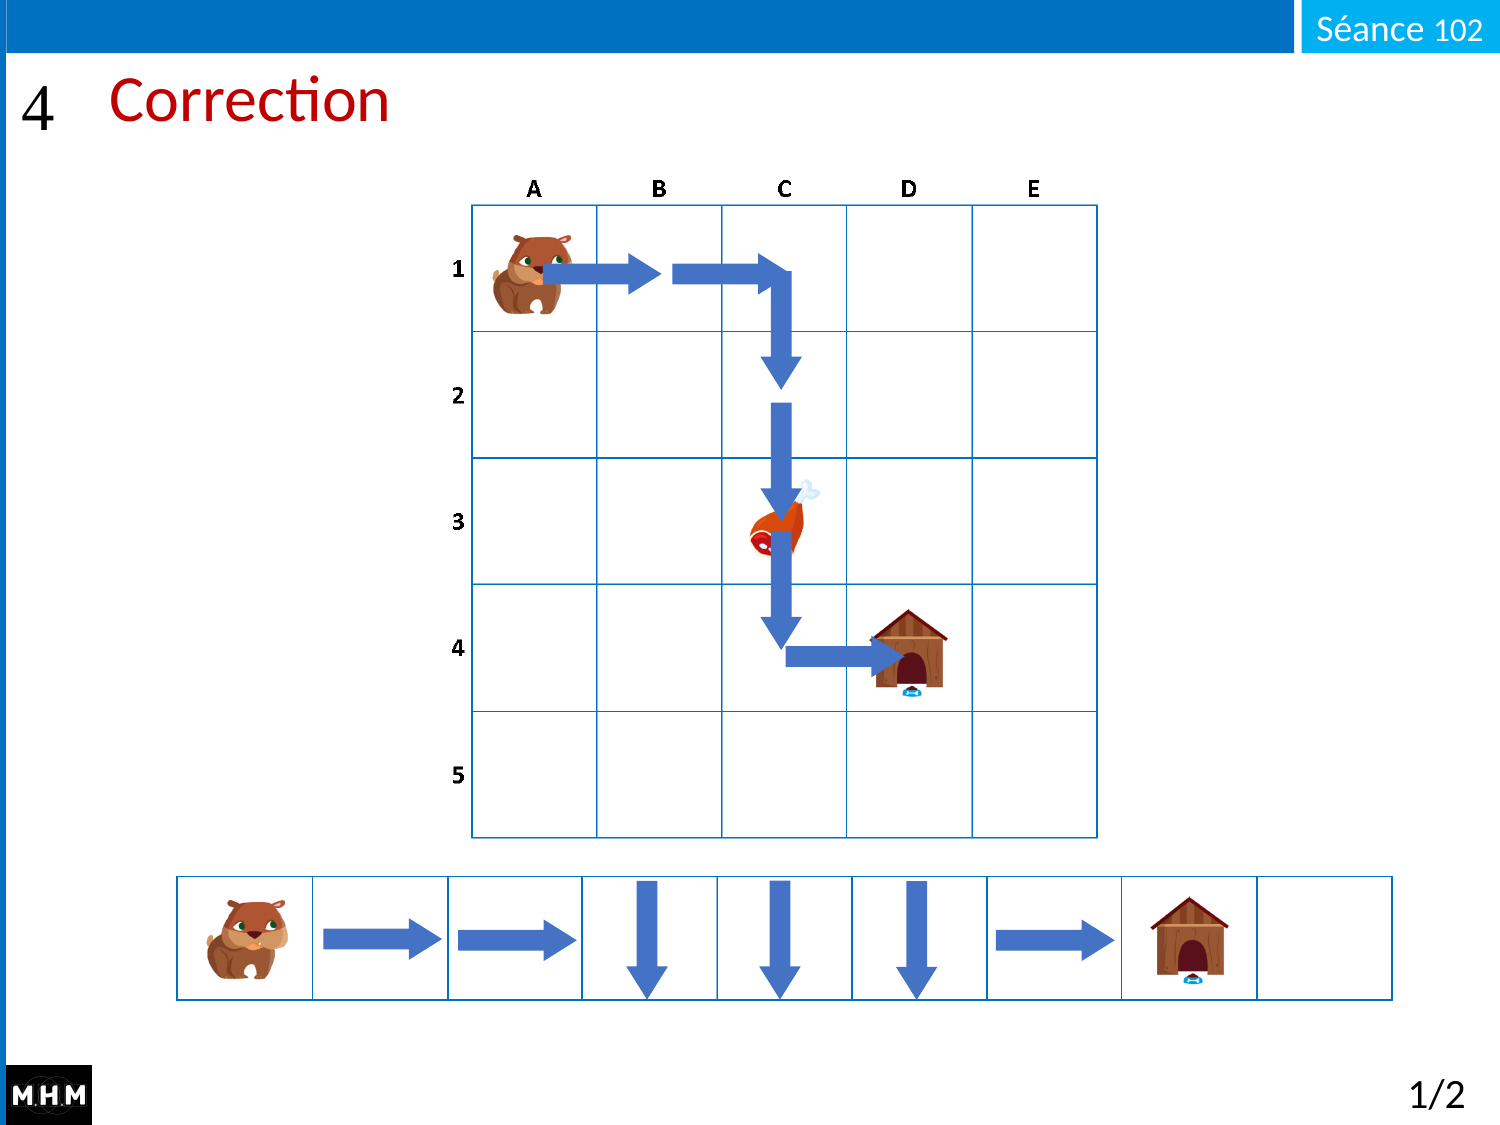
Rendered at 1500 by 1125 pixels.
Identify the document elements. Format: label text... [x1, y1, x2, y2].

picture [426, 163, 1115, 858]
title Correction [94, 57, 1389, 144]
list 1/2 [1373, 1064, 1500, 1125]
picture [6, 1065, 92, 1125]
picture [169, 870, 1402, 1008]
